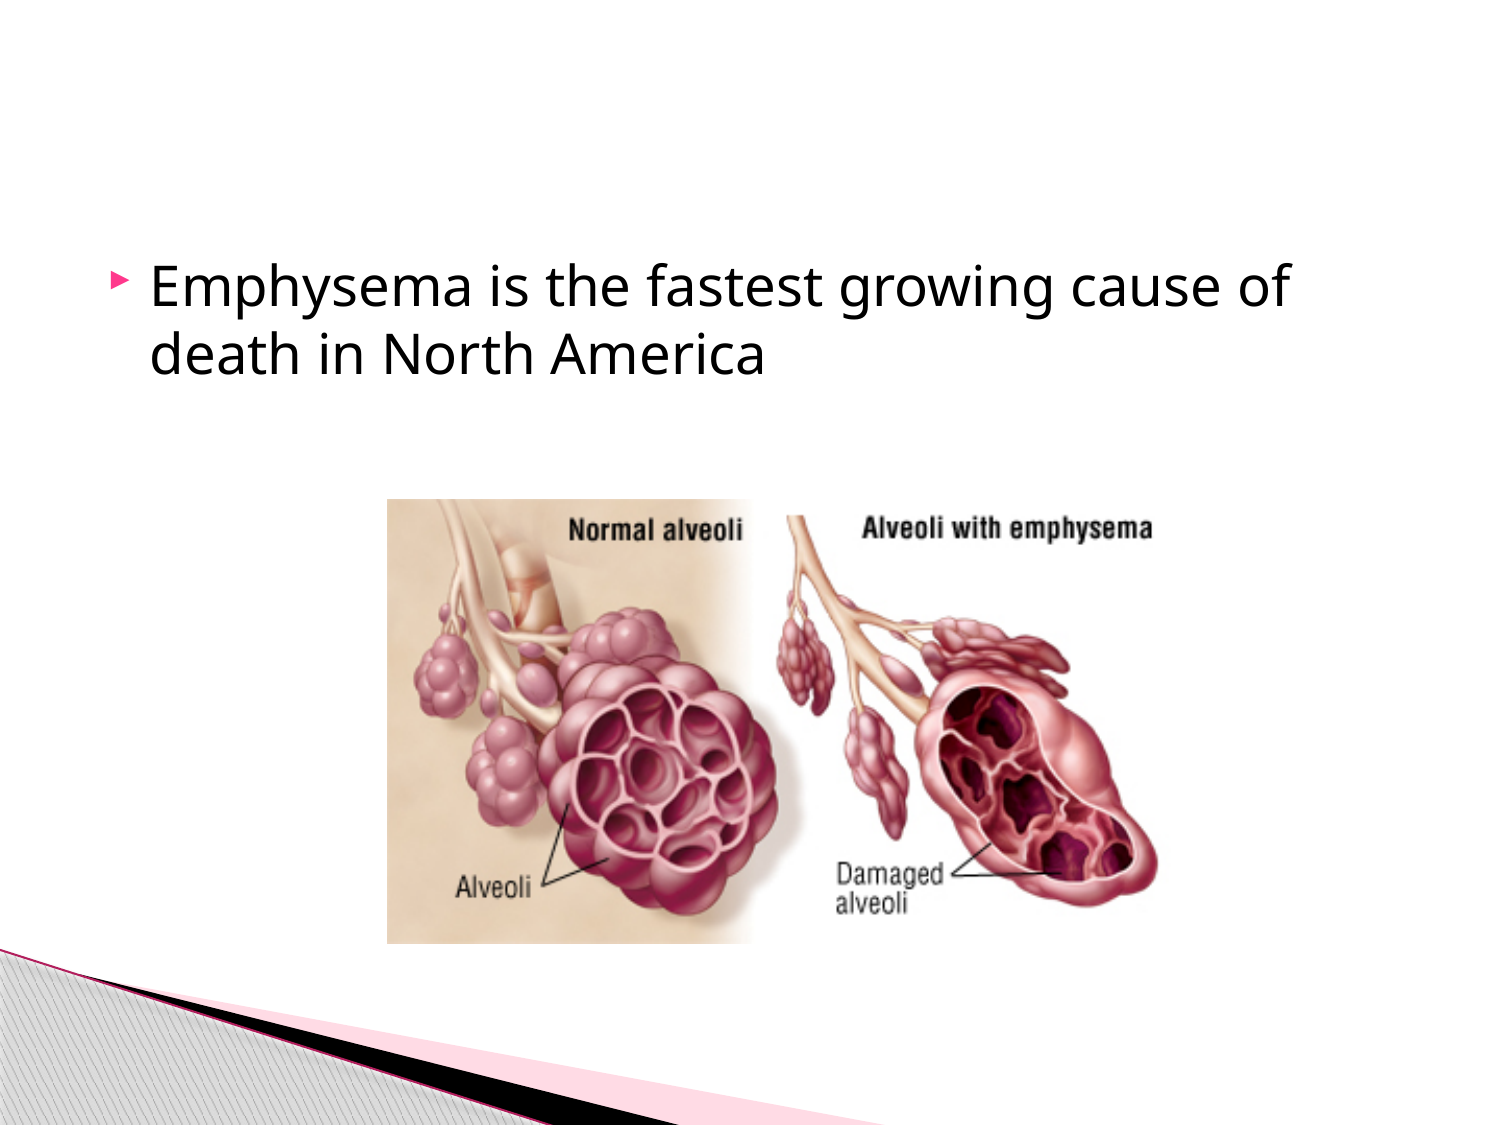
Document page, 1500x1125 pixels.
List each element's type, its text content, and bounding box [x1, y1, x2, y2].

list Emphysema is the fastest growing cause of death in North America [75, 243, 1425, 986]
picture [387, 499, 1176, 944]
